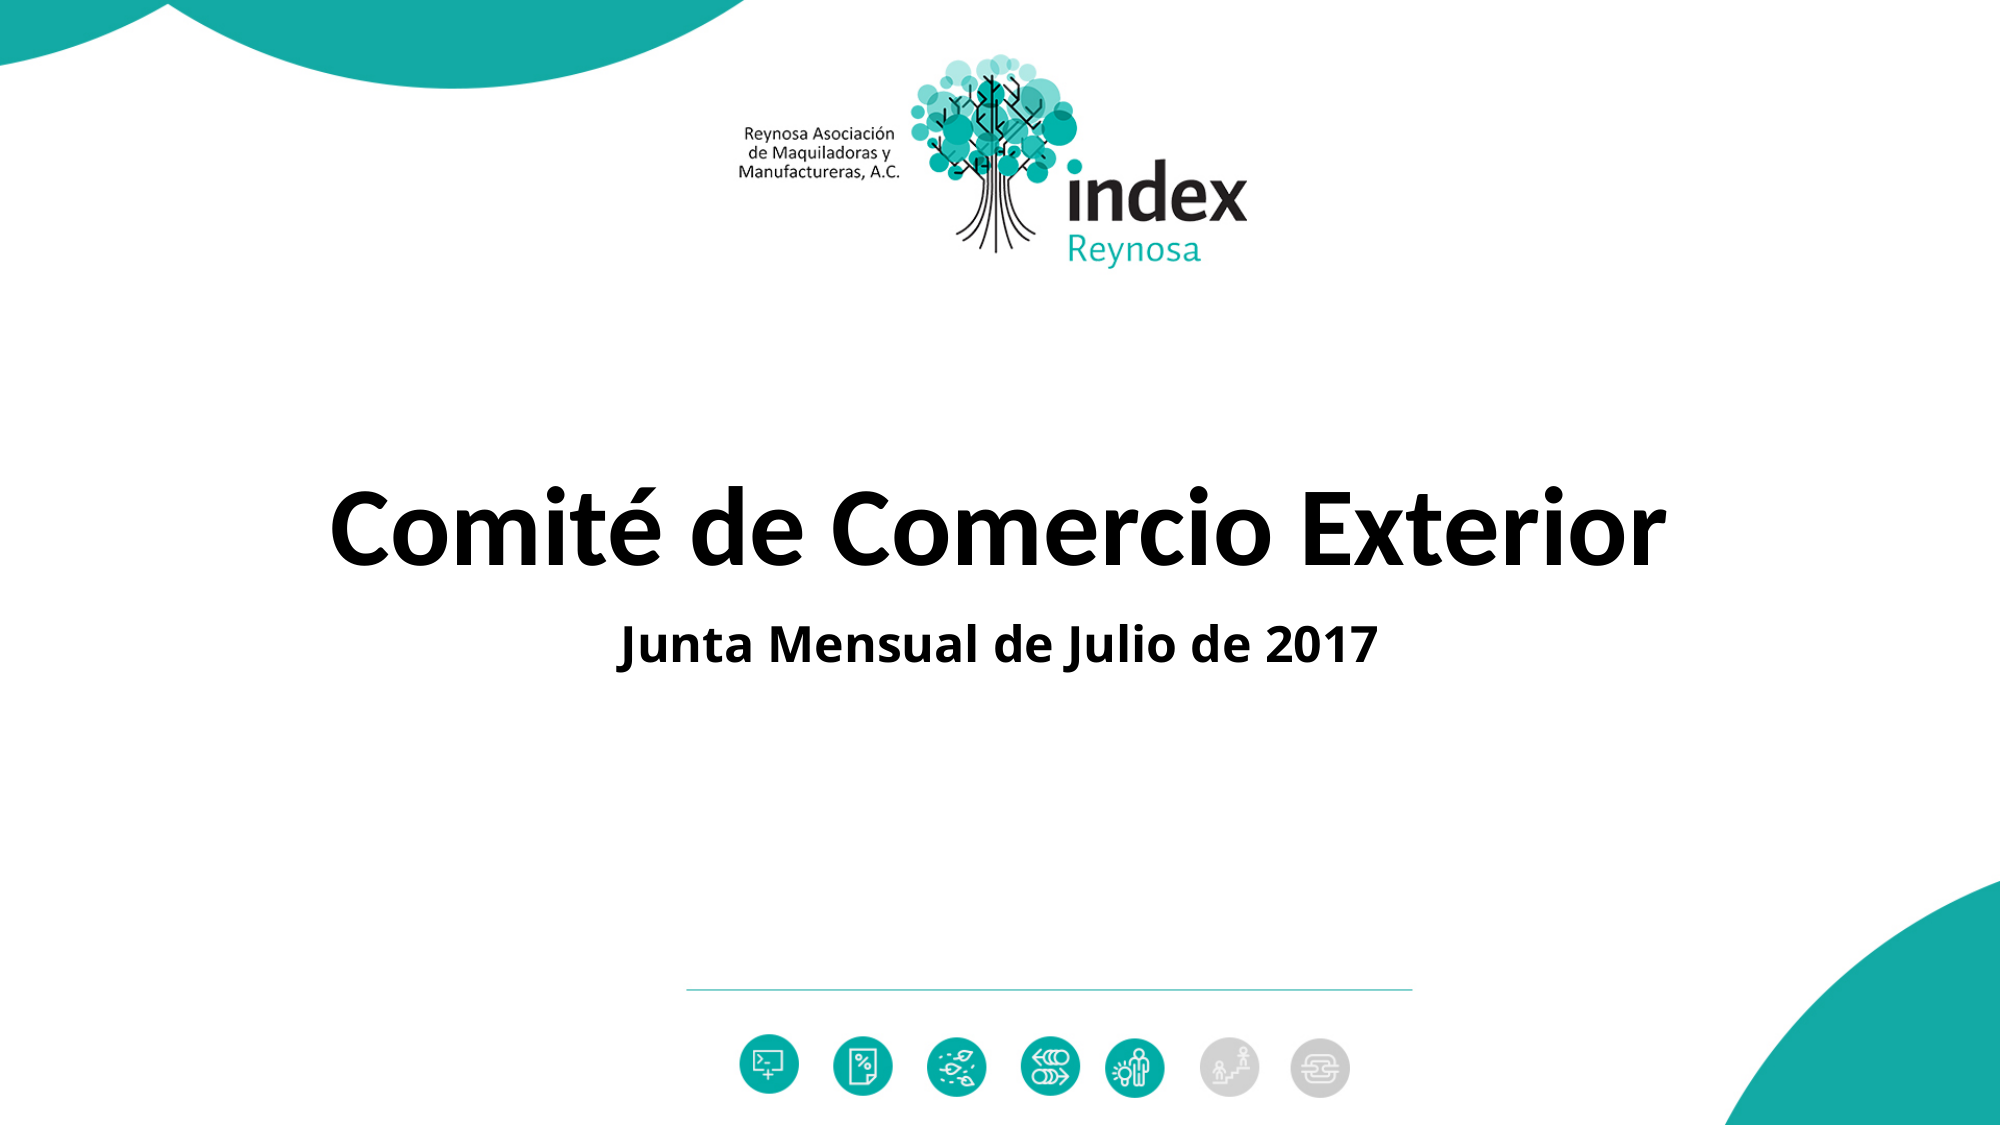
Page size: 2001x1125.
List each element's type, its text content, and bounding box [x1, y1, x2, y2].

subtitle Junta Mensual de Julio de 2017 [415, 611, 1585, 898]
picture [0, 0, 2000, 1125]
title Comité de Comercio Exterior [249, 205, 1750, 598]
